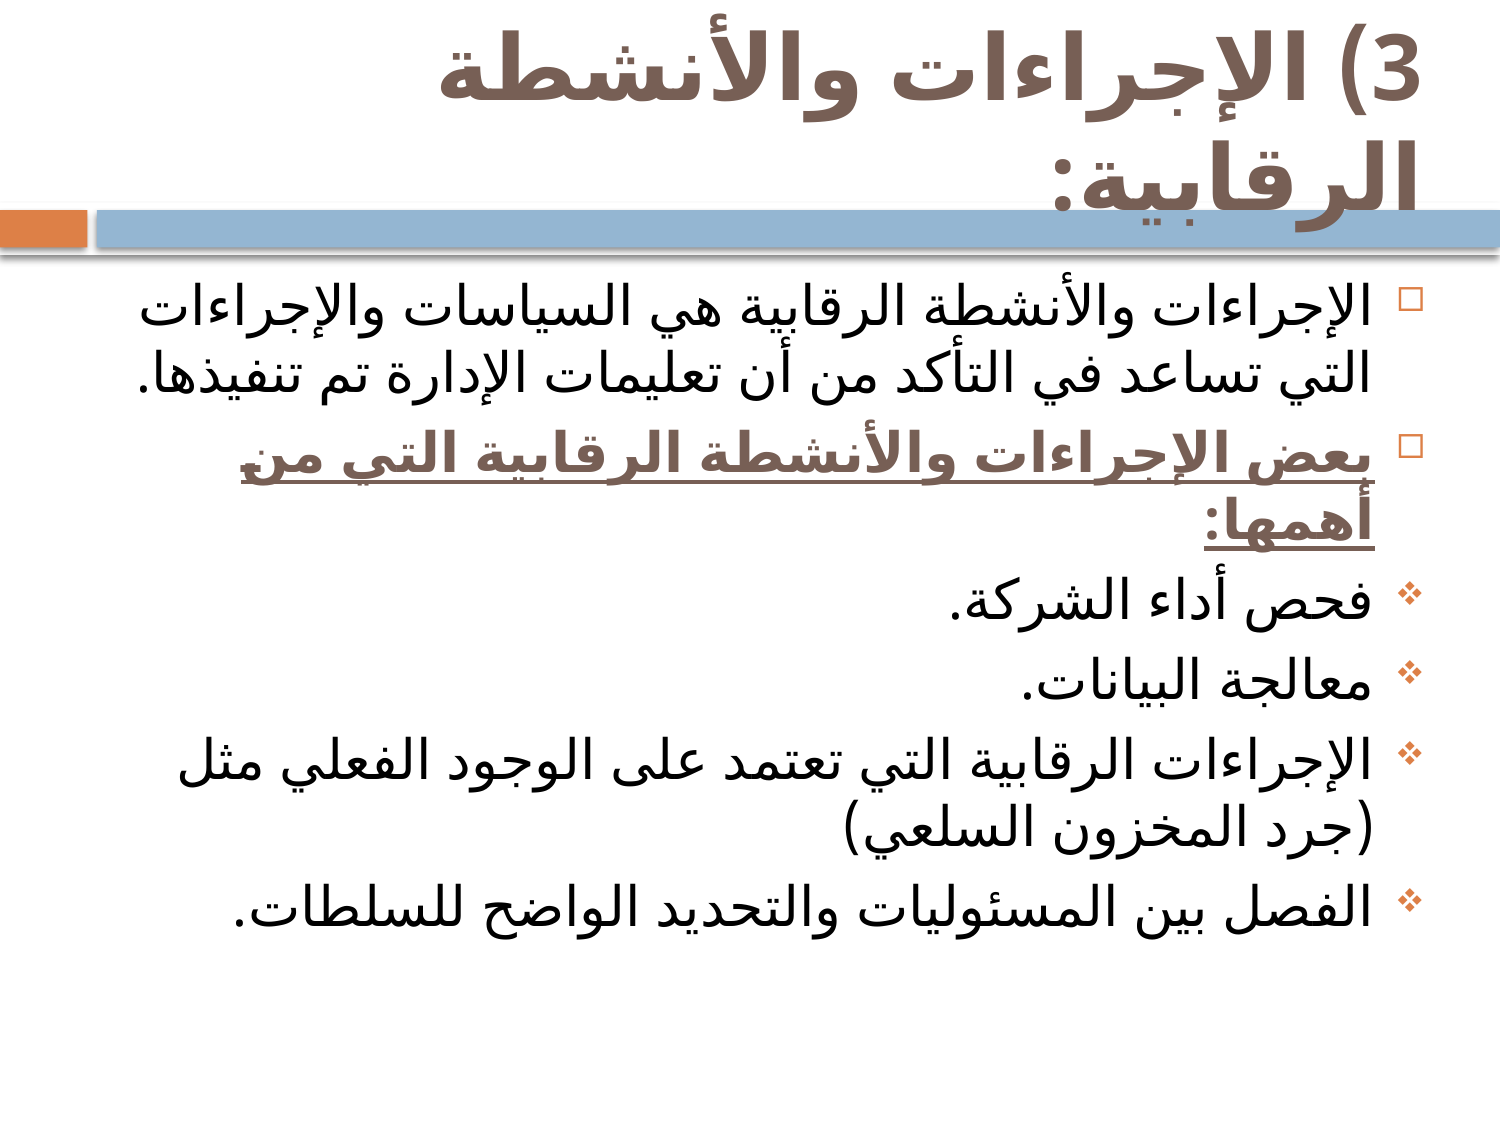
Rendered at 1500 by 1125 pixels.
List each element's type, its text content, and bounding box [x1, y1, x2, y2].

title 3) الإجراءات والأنشطة الرقابية: [100, 37, 1438, 200]
list الإجراءات والأنشطة الرقابية هي السياسات والإجراءات التي تساعد في التأكد من أن تعليمات الإدارة تم تنفيذها. بعض الإجراءات والأنشطة الرقابية التي من أهمها: فحص أداء الشركة. معالجة البيانات. الإجراءات الرقابية التي تعتمد على الوجود الفعلي مثل (جرد المخزون السلعي) الفصل بين المسئوليات والتحديد الواضح للسلطات. [100, 262, 1438, 1000]
